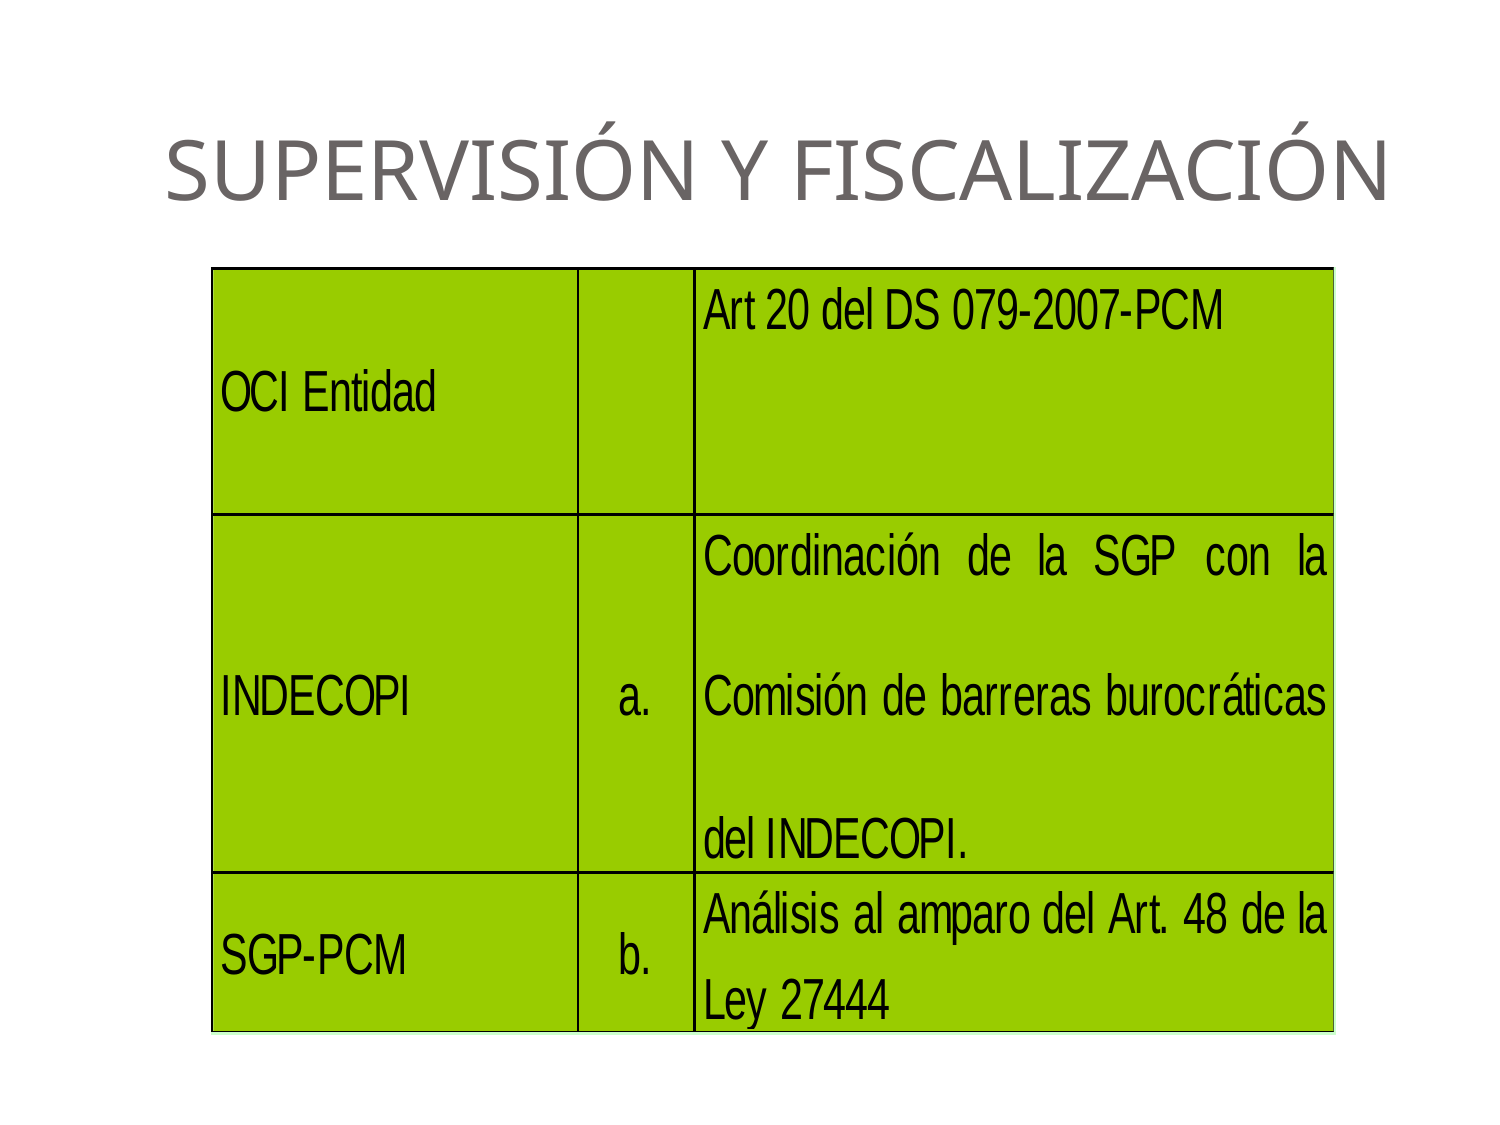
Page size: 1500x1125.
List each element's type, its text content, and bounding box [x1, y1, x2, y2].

text_box SUPERVISIÓN Y FISCALIZACIÓN [150, 45, 1425, 233]
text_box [210, 266, 1337, 1036]
